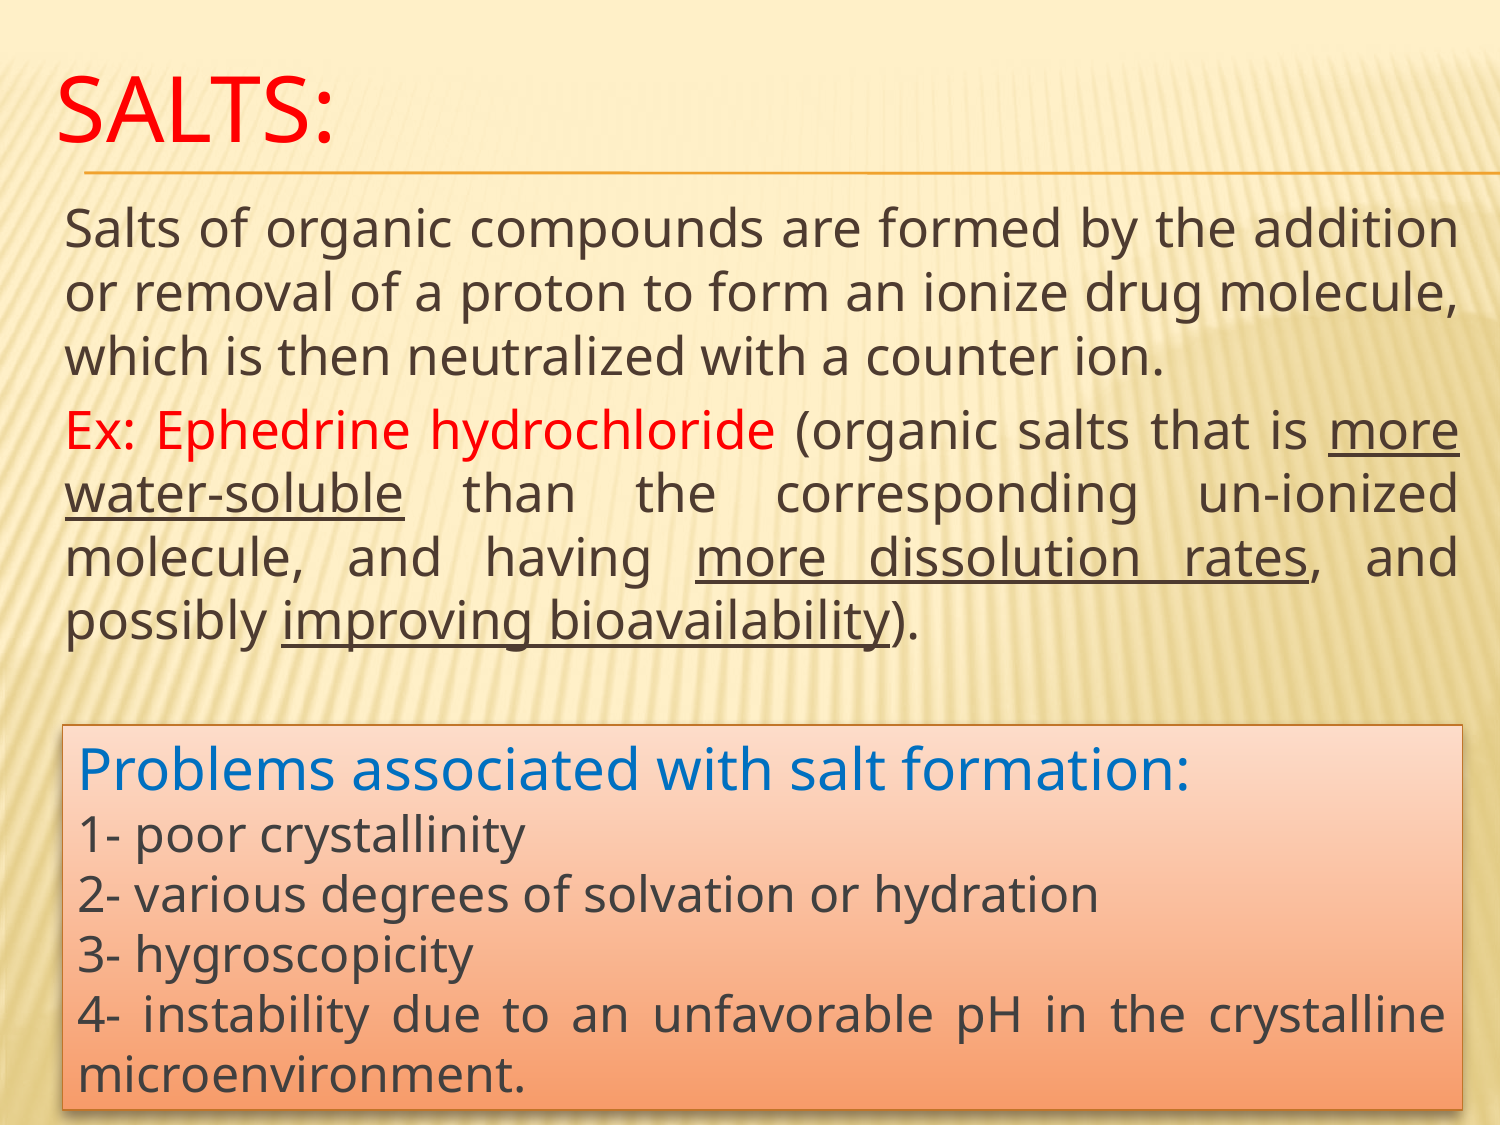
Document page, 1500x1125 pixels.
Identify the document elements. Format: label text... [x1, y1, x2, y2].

text_box Problems associated with salt formation: 1- poor crystallinity 2- various degrees of solvation or hydration 3- hygroscopicity 4- instability due to an unfavorable pH in the crystalline microenvironment. [62, 724, 1463, 1111]
title Salts: [40, 37, 1466, 175]
list Salts of organic compounds are formed by the addition or removal of a proton to form an ionize drug molecule, which is then neutralized with a counter ion. Ex: Ephedrine hydrochloride (organic salts that is more water-soluble than the corresponding un-ionized molecule, and having more dissolution rates, and possibly improving bioavailability). [50, 187, 1475, 708]
